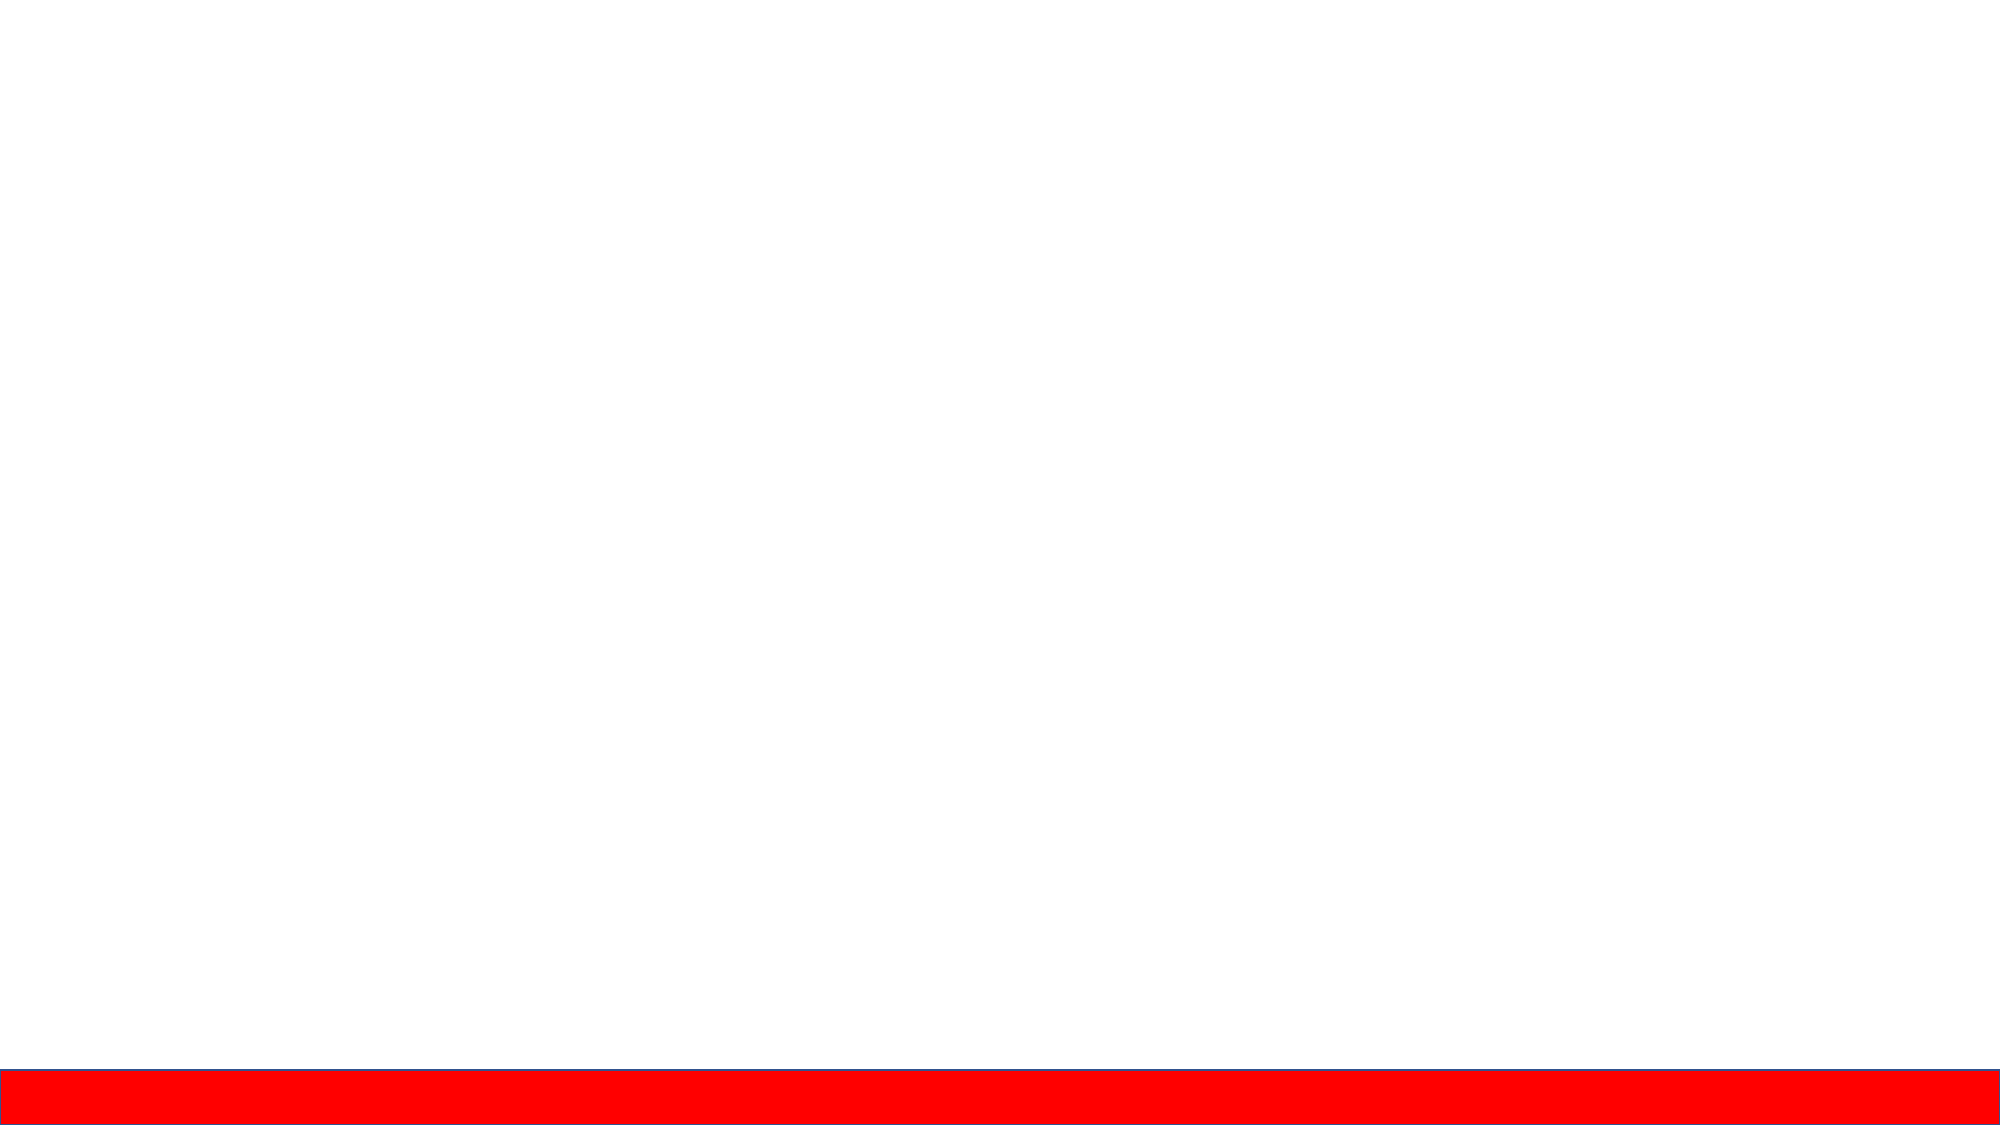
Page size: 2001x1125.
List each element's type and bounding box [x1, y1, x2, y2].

text_box [0, 1069, 2000, 1125]
